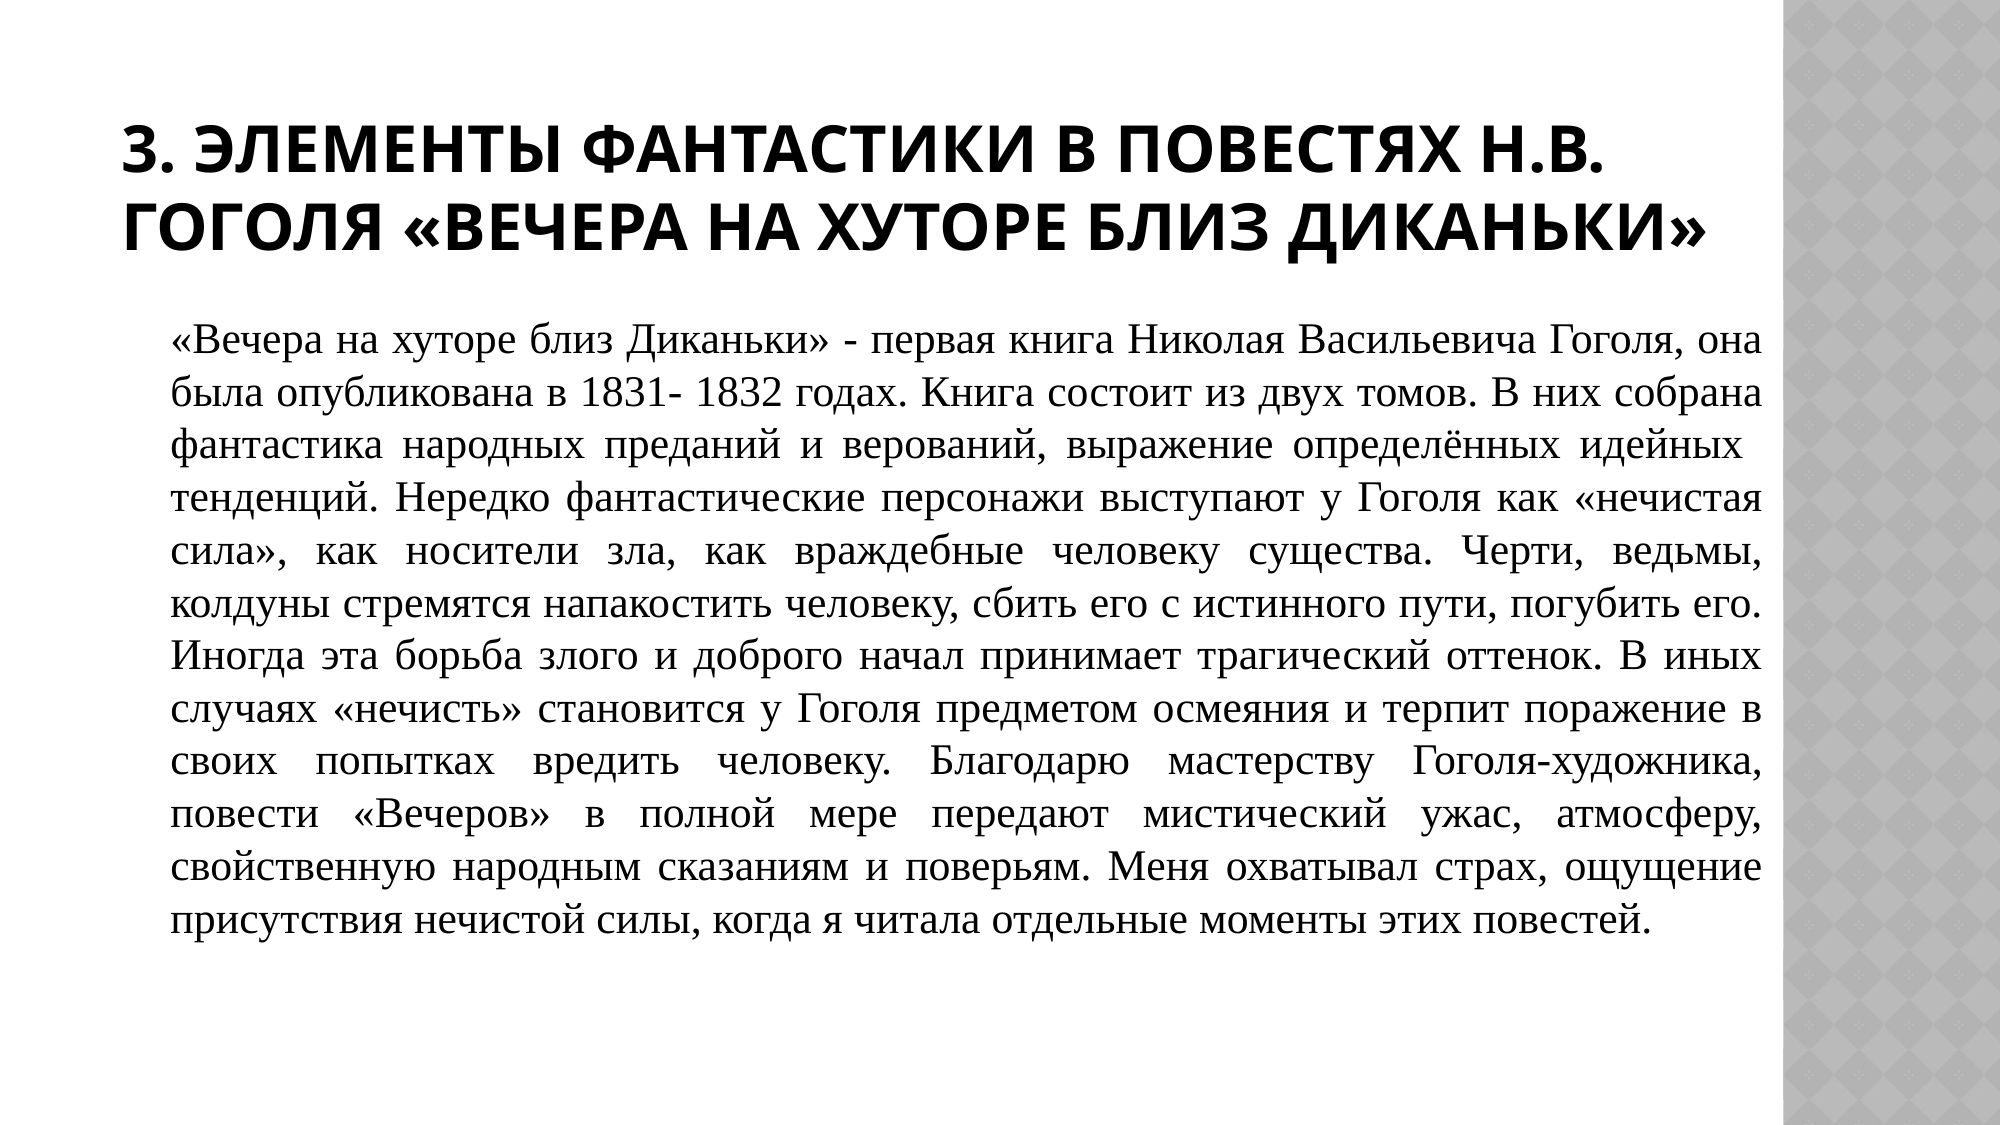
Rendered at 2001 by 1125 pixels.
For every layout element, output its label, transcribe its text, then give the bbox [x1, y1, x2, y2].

title 3. Элементы фантастики в повестях Н.В. Гоголя «Вечера на хуторе близ Диканьки» [113, 104, 1812, 264]
list «Вечера на хуторе близ Диканьки» - первая книга Николая Васильевича Гоголя, она была опубликована в 1831- 1832 годах. Книга состоит из двух томов. В них собрана фантастика народных преданий и верований, выражение определённых идейных тенденций. Нередко фантастические персонажи выступают у Гоголя как «нечистая сила», как носители зла, как враждебные человеку существа. Черти, ведьмы, колдуны стремятся напакостить человеку, сбить его с истинного пути, погубить его. Иногда эта борьба злого и доброго начал принимает трагический оттенок. В иных случаях «нечисть» становится у Гоголя предметом осмеяния и терпит поражение в своих попытках вредить человеку. Благодарю мастерству Гоголя-художника, повести «Вечеров» в полной мере передают мистический ужас, атмосферу, свойственную народным сказаниям и поверьям. Меня охватывал страх, ощущение присутствия нечистой силы, когда я читала отдельные моменты этих повестей. [149, 302, 1780, 969]
